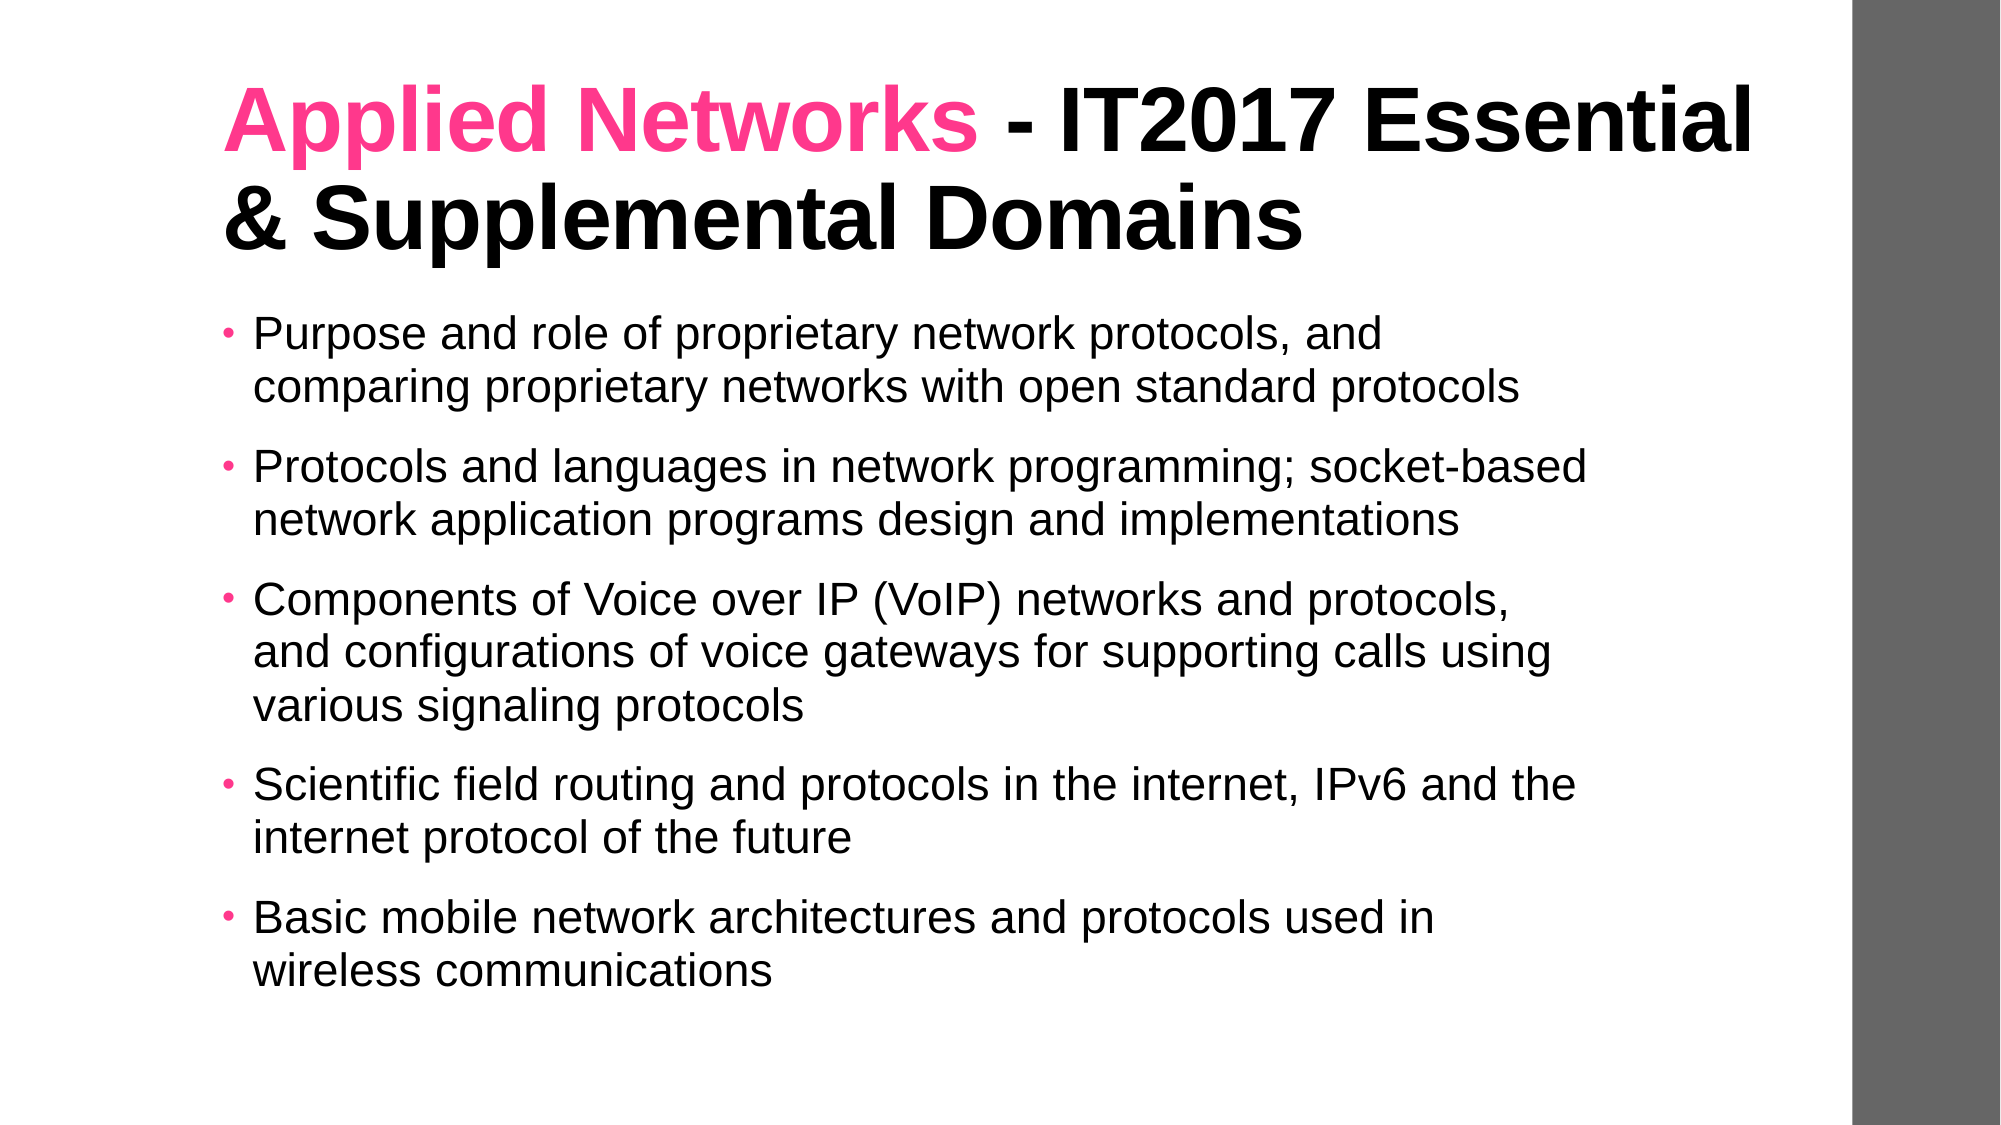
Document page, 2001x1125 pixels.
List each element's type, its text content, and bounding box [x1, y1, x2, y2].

list Purpose and role of proprietary network protocols, and comparing proprietary networks with open standard protocols Protocols and languages in network programming; socket-based network application programs design and implementations Components of Voice over IP (VoIP) networks and protocols, and configurations of voice gateways for supporting calls using various signaling protocols Scientific field routing and protocols in the internet, IPv6 and the internet protocol of the future Basic mobile network architectures and protocols used in wireless communications [206, 299, 1617, 1014]
title Applied Networks - IT2017 Essential & Supplemental Domains [206, 43, 1797, 278]
